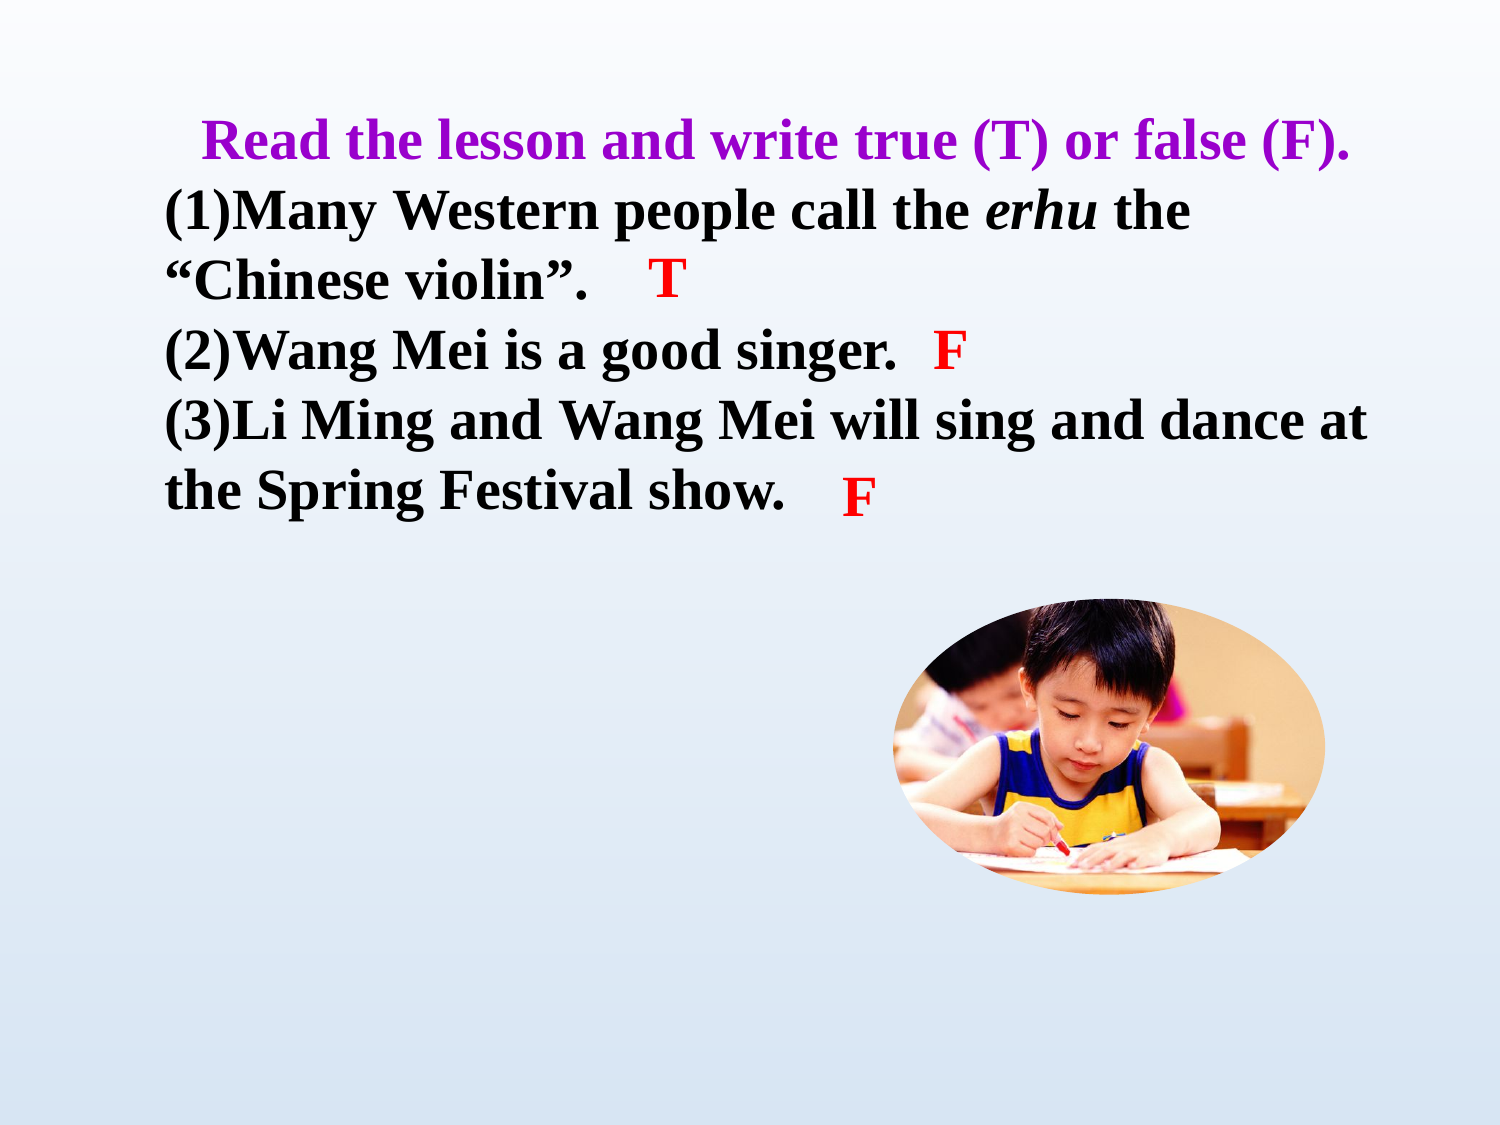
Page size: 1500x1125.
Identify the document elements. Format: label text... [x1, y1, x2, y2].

text_box T [633, 232, 702, 317]
text_box Read the lesson and write true (T) or false (F). (1)Many Western people call the erhu the “Chinese violin”. (2)Wang Mei is a good singer. (3)Li Ming and Wang Mei will sing and dance at the Spring Festival show. [149, 93, 1416, 599]
text_box F [827, 450, 893, 536]
text_box F [918, 303, 984, 389]
picture [892, 598, 1326, 895]
